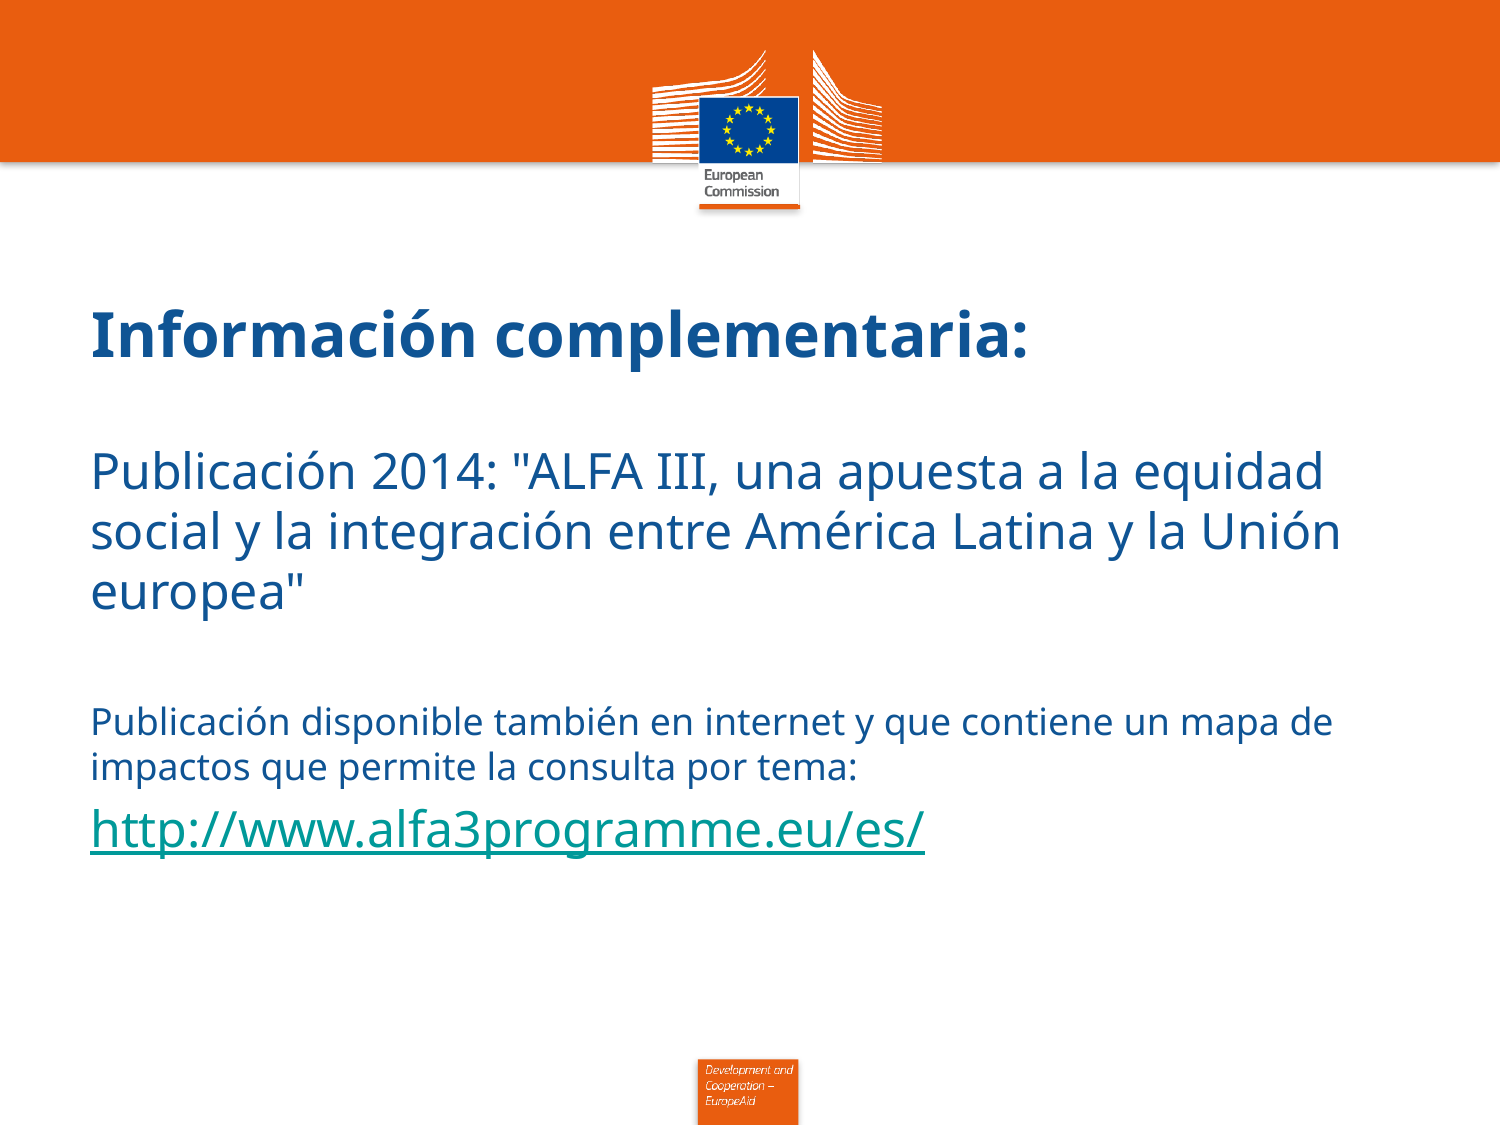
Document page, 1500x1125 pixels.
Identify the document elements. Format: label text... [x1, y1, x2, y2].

picture [615, 50, 882, 255]
list Publicación 2014: "ALFA III, una apuesta a la equidad social y la integración entre América Latina y la Unión europea" Publicación disponible también en internet y que contiene un mapa de impactos que permite la consulta por tema: http://www.alfa3programme.eu/es/ [74, 432, 1426, 988]
title Información complementaria: [76, 255, 1428, 410]
picture [698, 1059, 799, 1125]
